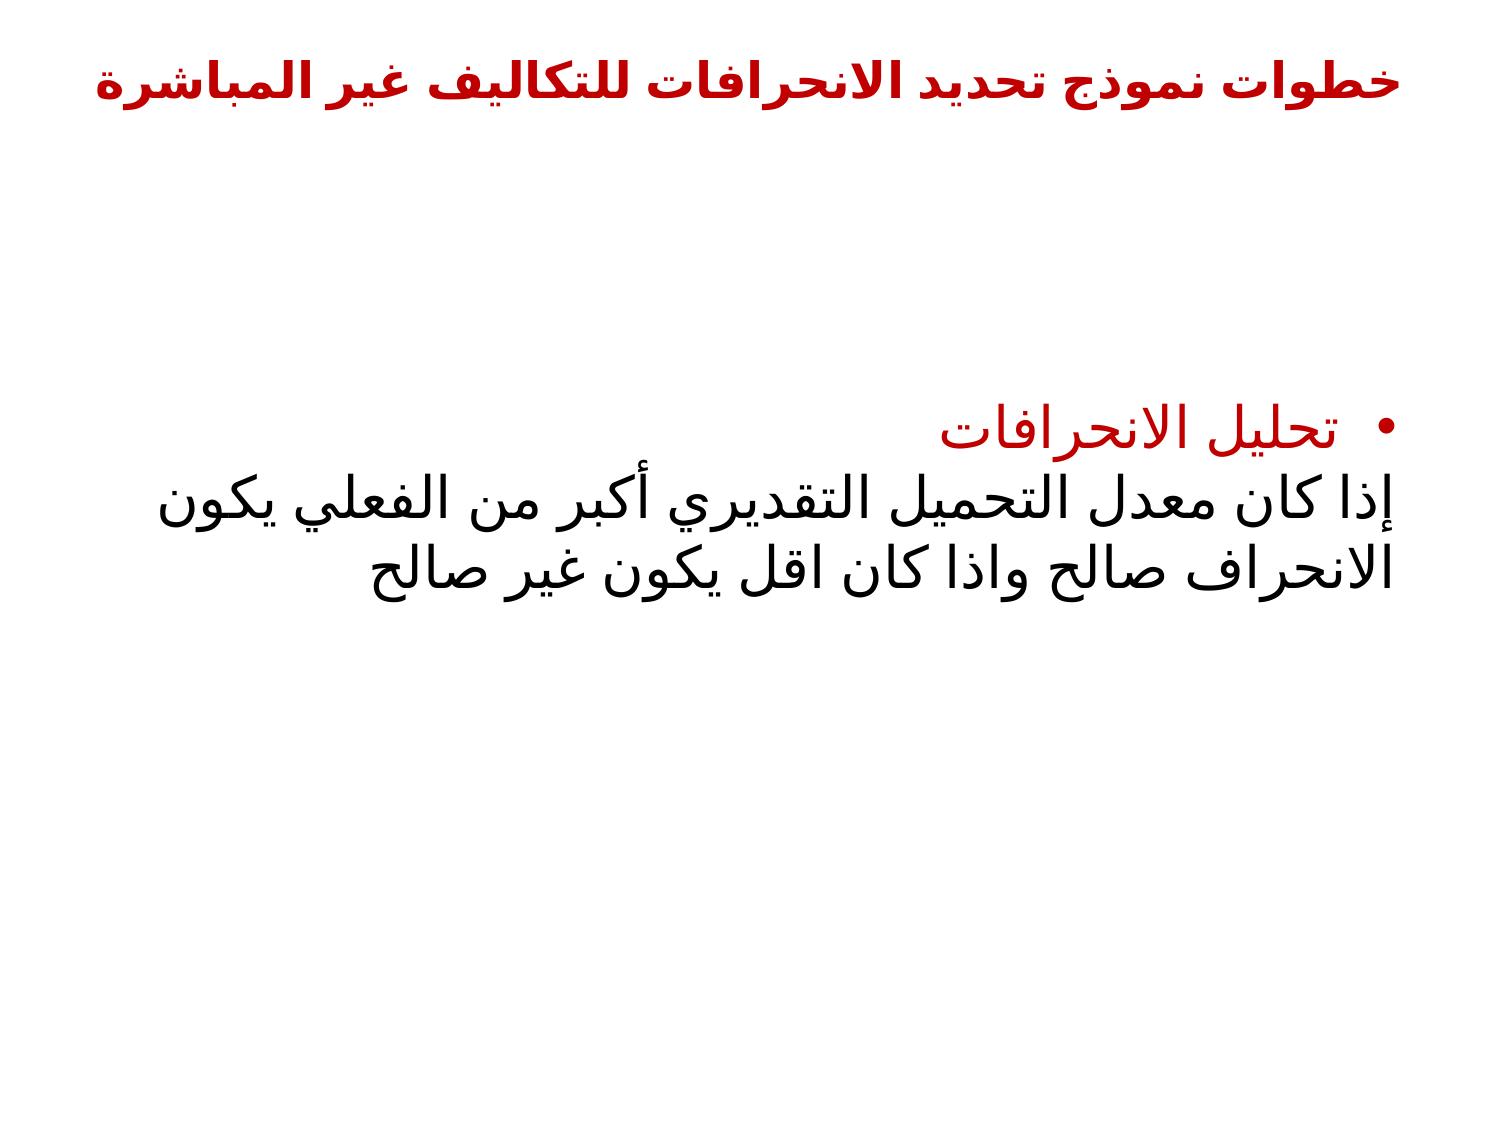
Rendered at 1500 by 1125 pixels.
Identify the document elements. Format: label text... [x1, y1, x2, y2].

title خطوات نموذج تحديد الانحرافات للتكاليف غير المباشرة [75, 45, 1425, 233]
text_box تحليل الانحرافات إذا كان معدل التحميل التقديري أكبر من الفعلي يكون الانحراف صالح واذا كان اقل يكون غير صالح [76, 383, 1412, 748]
